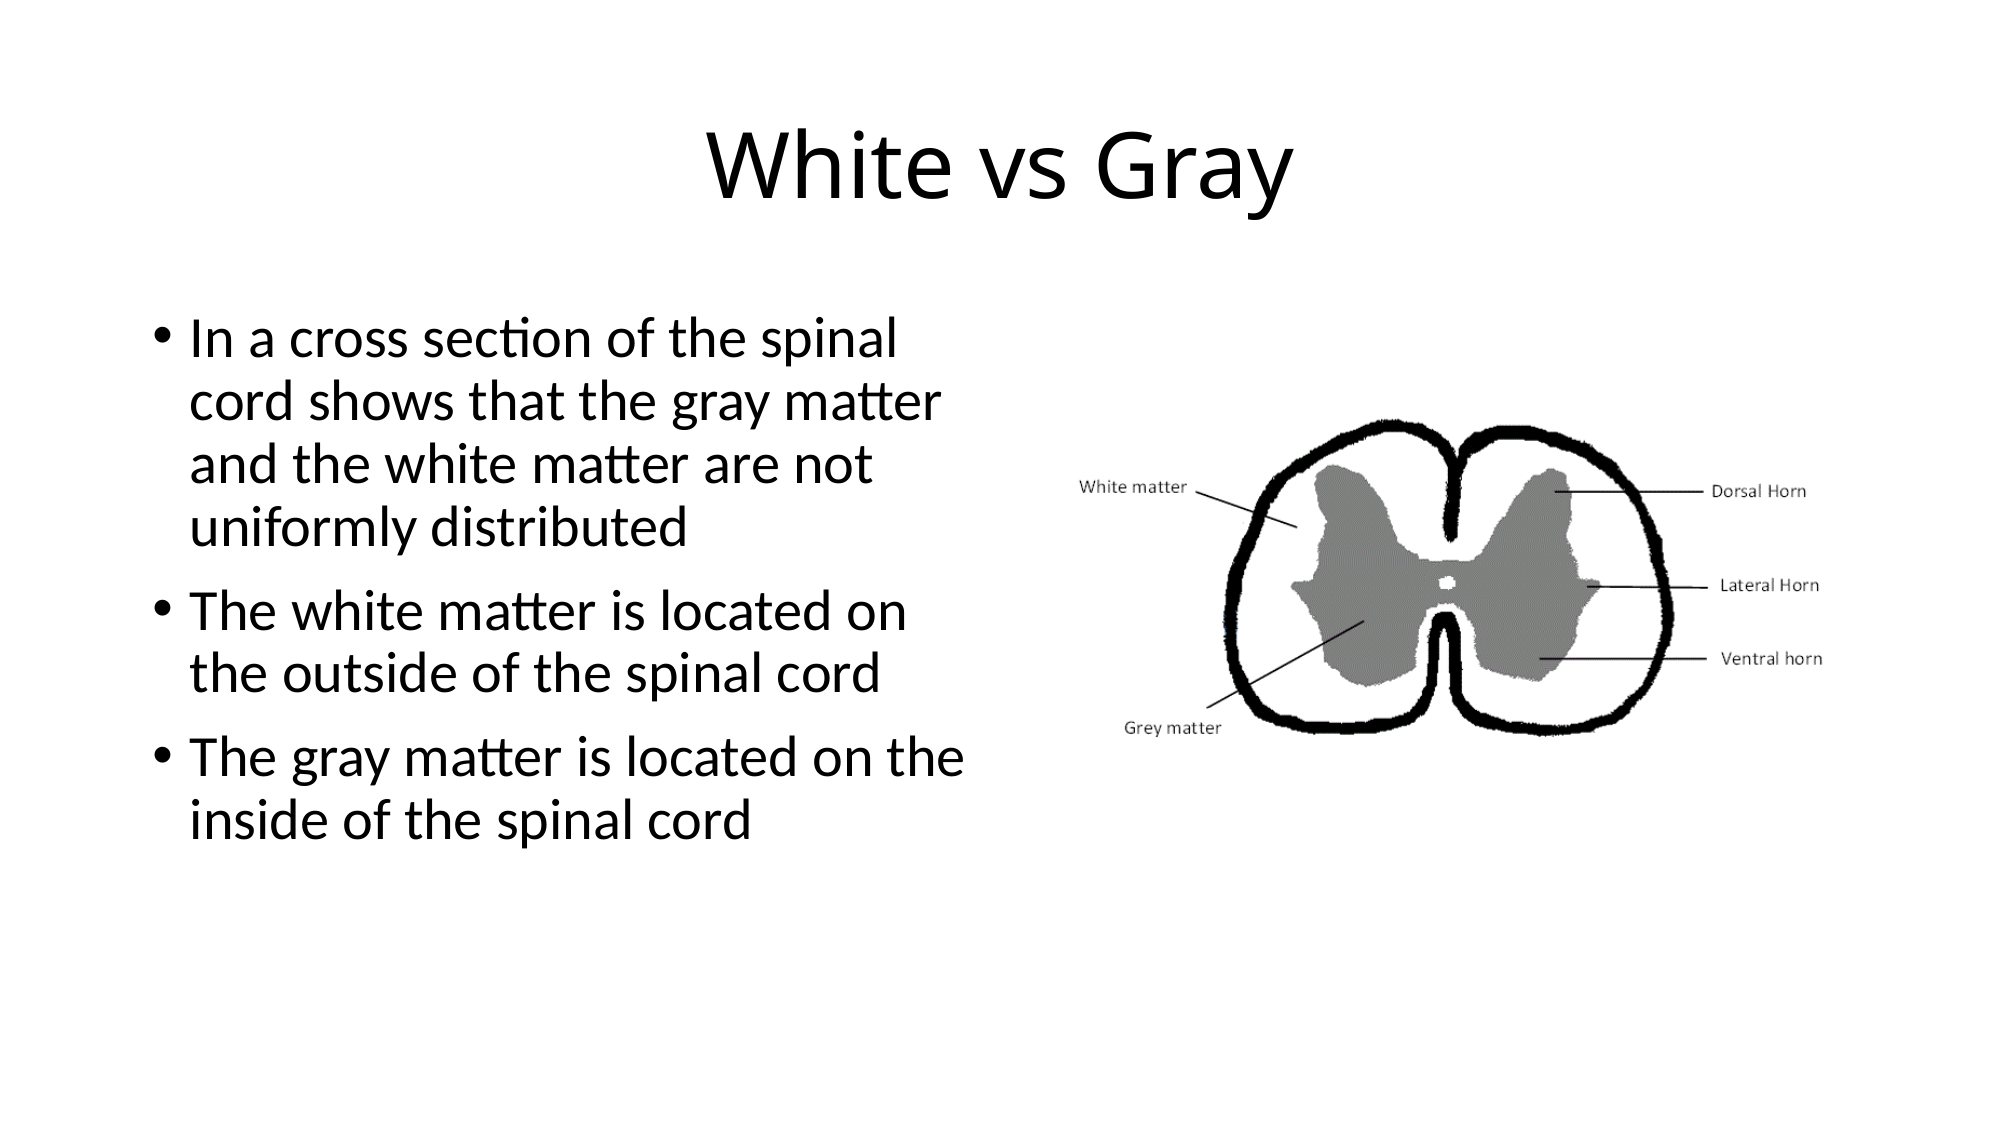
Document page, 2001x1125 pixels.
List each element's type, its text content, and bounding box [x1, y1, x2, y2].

list In a cross section of the spinal cord shows that the gray matter and the white matter are not uniformly distributed The white matter is located on the outside of the spinal cord The gray matter is located on the inside of the spinal cord [137, 299, 988, 1014]
picture [999, 388, 1979, 803]
title White vs Gray [137, 59, 1863, 278]
